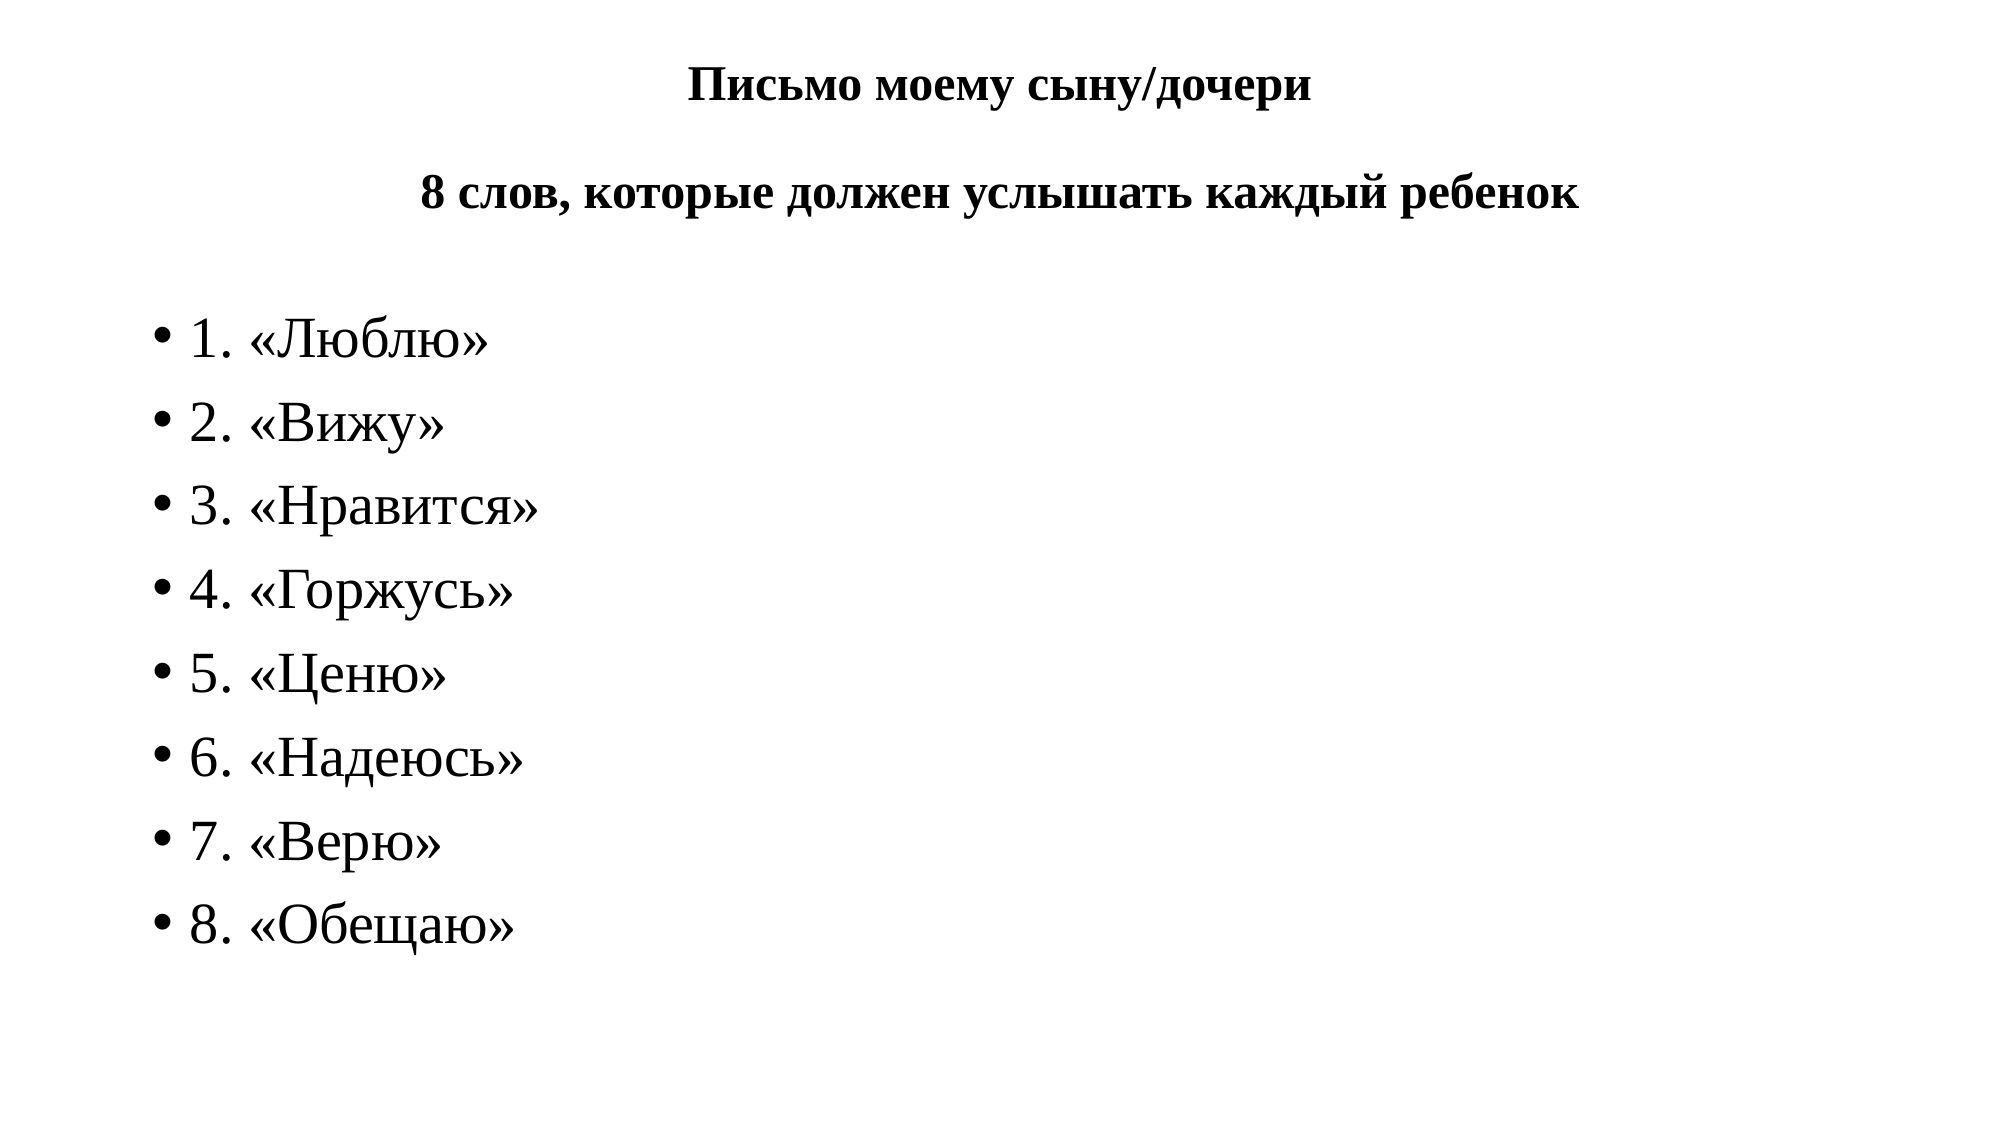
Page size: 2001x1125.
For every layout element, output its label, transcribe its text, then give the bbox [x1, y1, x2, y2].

list 1. «Люблю» 2. «Вижу» 3. «Нравится» 4. «Горжусь» 5. «Ценю» 6. «Надеюсь» 7. «Верю» 8. «Обещаю» [137, 299, 1863, 1014]
title Письмо моему сыну/дочери 8 слов, которые должен услышать каждый ребенок [137, 59, 1863, 278]
